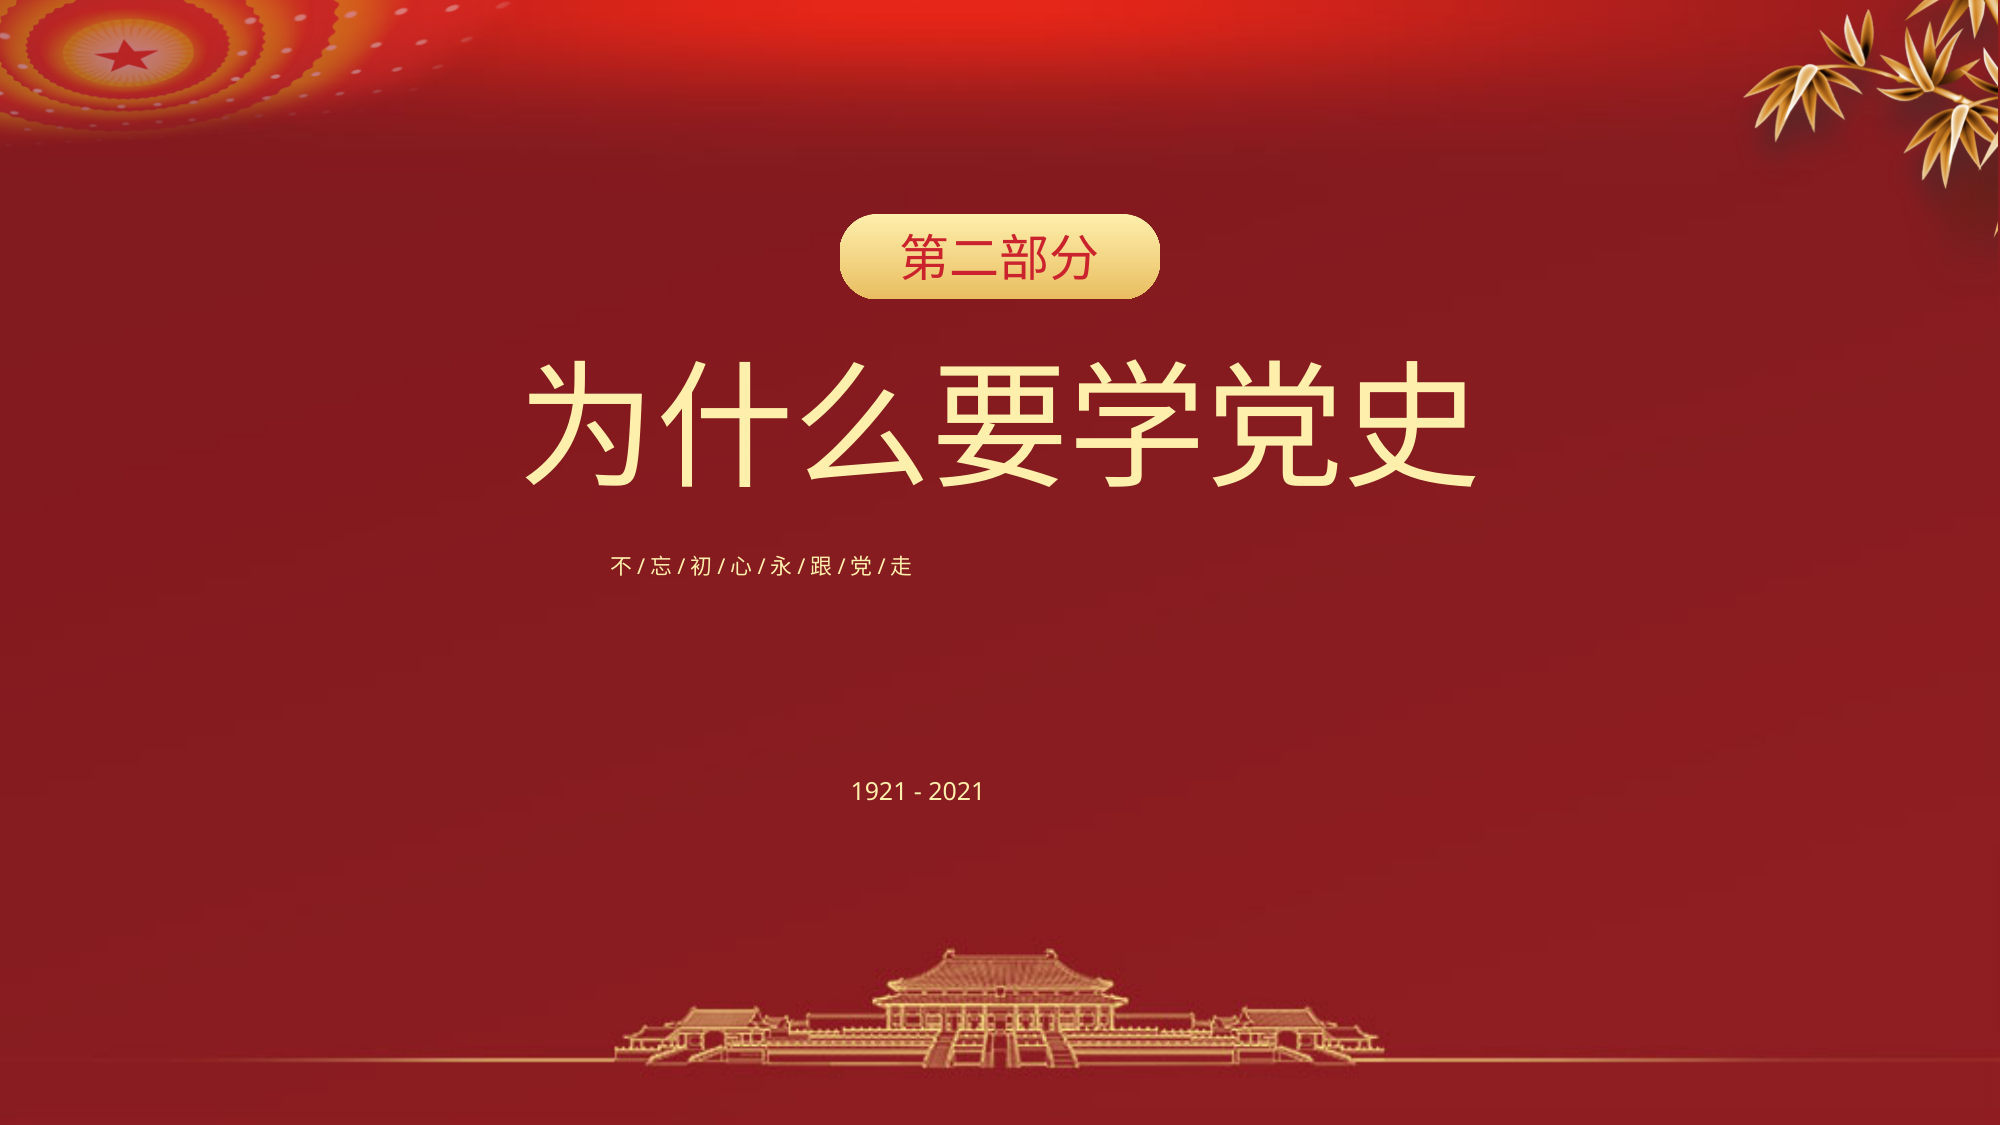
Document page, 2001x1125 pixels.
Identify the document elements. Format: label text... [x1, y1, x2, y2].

text_box 不/忘/初/心/永/跟/党/走 [592, 539, 1407, 588]
text_box 第二部分 [839, 213, 1161, 300]
picture [0, 0, 2000, 1125]
text_box 1921 - 2021 [833, 761, 1167, 815]
text_box 为什么要学党史 [266, 331, 1734, 512]
